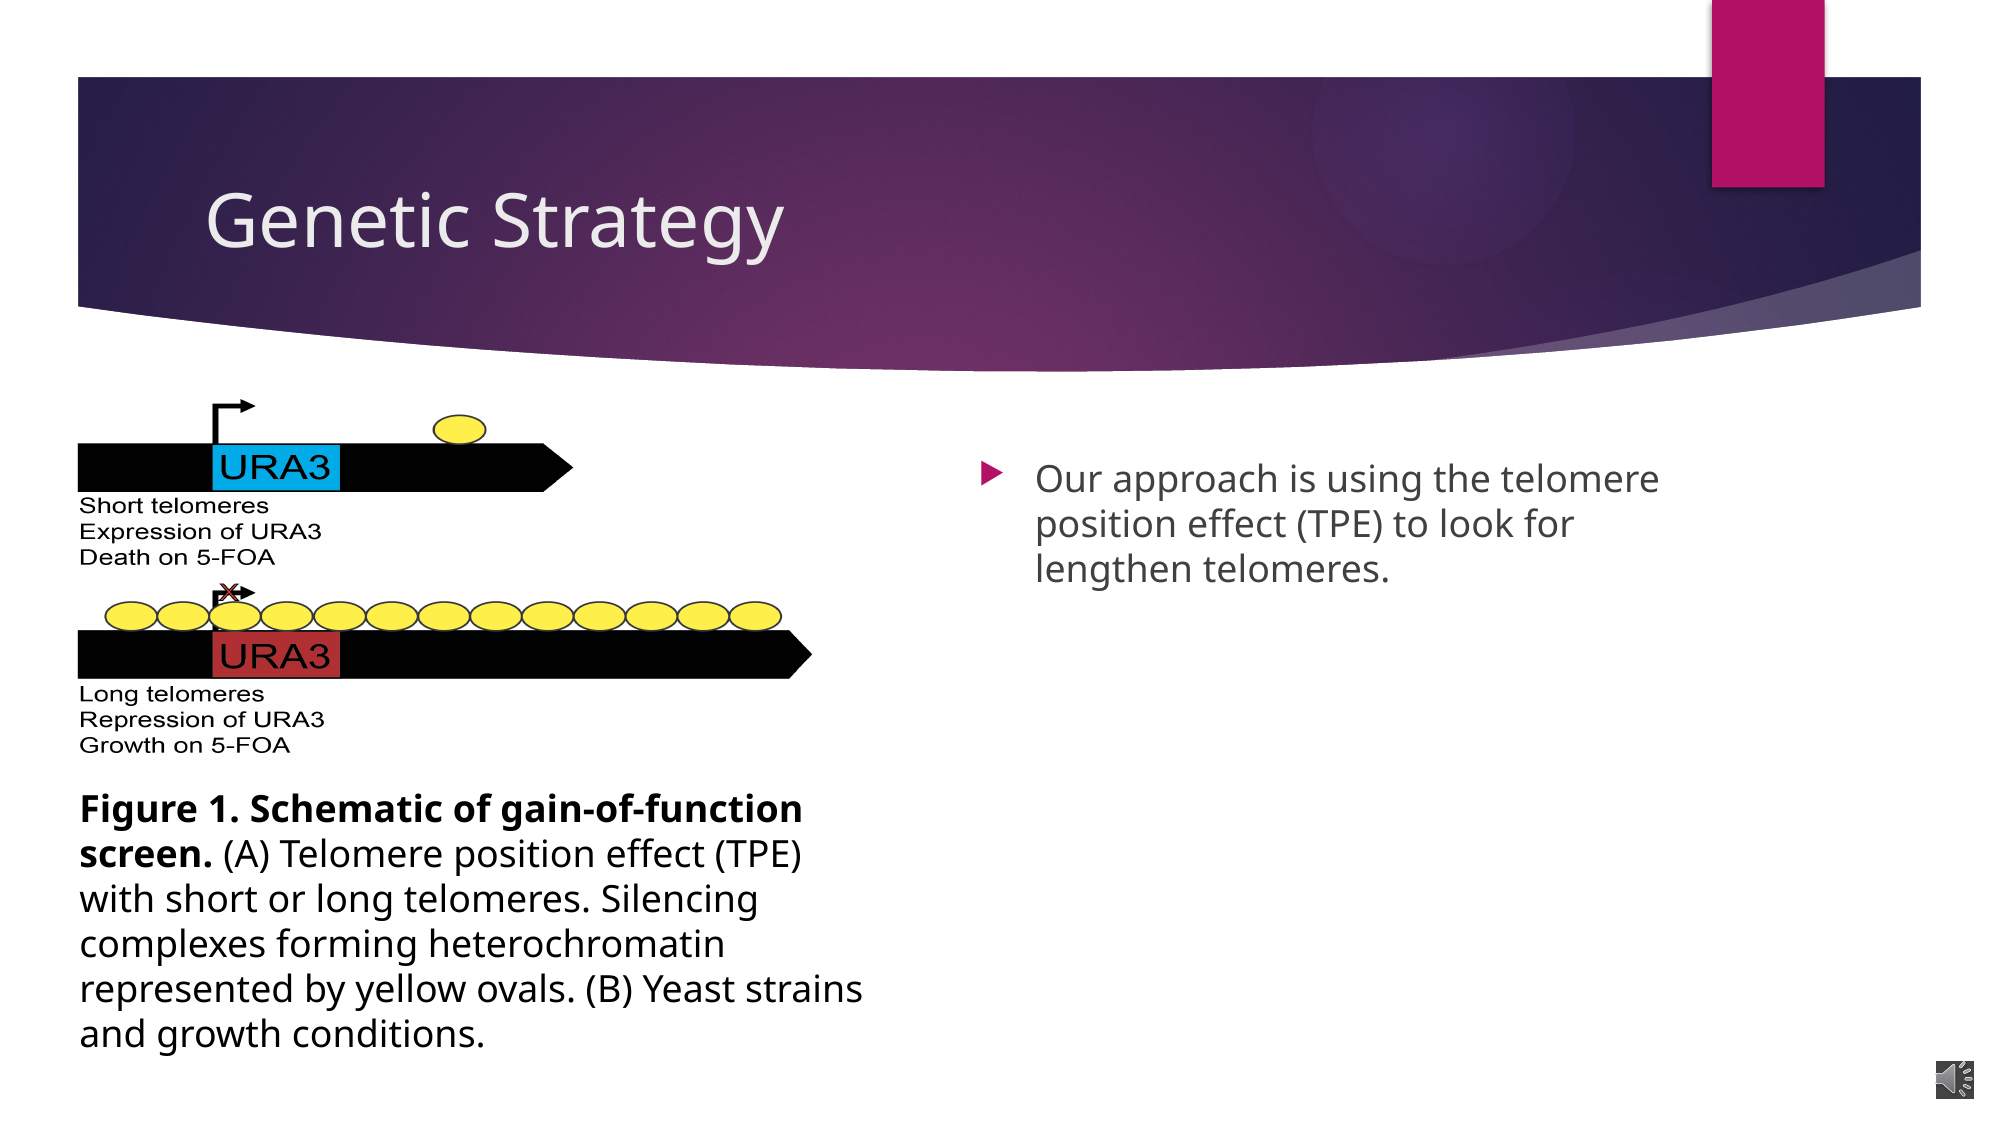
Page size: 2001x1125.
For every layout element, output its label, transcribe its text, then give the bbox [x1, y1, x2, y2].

text_box Figure 1. Schematic of gain-of-function screen. (A) Telomere position effect (TPE) with short or long telomeres. Silencing complexes forming heterochromatin represented by yellow ovals. (B) Yeast strains and growth conditions. [64, 777, 884, 1063]
picture [1934, 1059, 1976, 1101]
list Our approach is using the telomere position effect (TPE) to look for lengthen telomeres. [963, 447, 1756, 1009]
picture [64, 387, 823, 765]
title Genetic Strategy [189, 159, 1627, 276]
